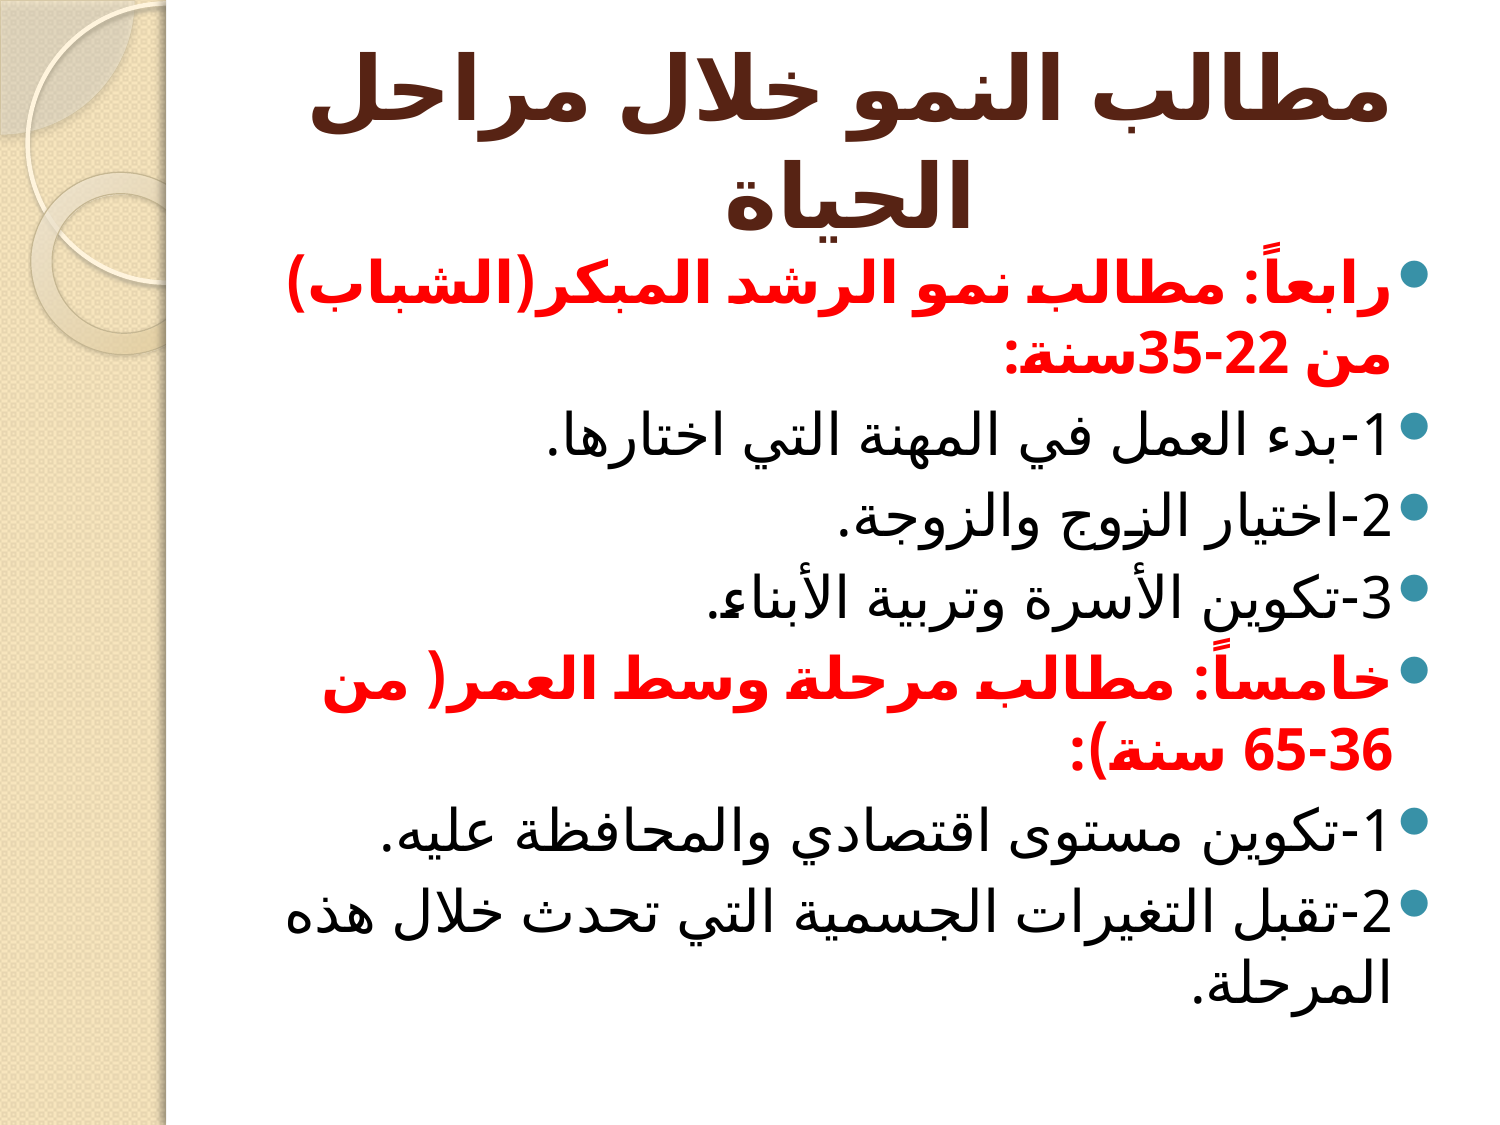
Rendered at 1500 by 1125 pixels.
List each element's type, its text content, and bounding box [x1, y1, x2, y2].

title مطالب النمو خلال مراحل الحياة [235, 45, 1466, 233]
list رابعاً: مطالب نمو الرشد المبكر(الشباب) من 22-35سنة: 1-بدء العمل في المهنة التي اختارها. 2-اختيار الزوج والزوجة. 3-تكوين الأسرة وتربية الأبناء. خامساً: مطالب مرحلة وسط العمر( من 36-65 سنة): 1-تكوين مستوى اقتصادي والمحافظة عليه. 2-تقبل التغيرات الجسمية التي تحدث خلال هذه المرحلة. [235, 237, 1466, 1025]
